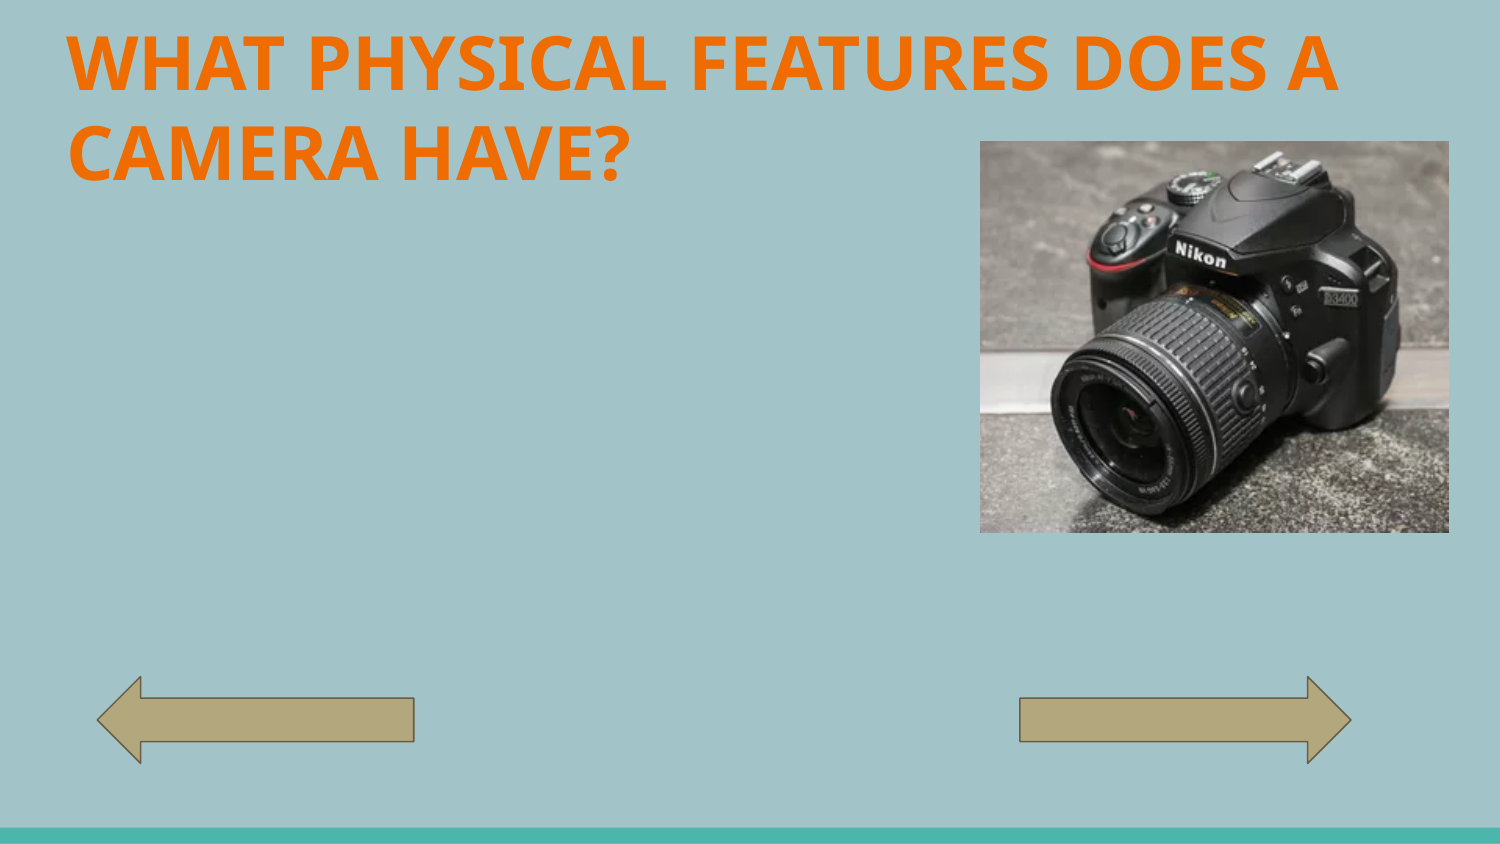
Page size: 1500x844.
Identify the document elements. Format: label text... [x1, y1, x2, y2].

picture [979, 141, 1450, 533]
title WHAT PHYSICAL FEATURES DOES A CAMERA HAVE? [51, 0, 1449, 190]
text_box [97, 676, 414, 764]
text_box [1019, 676, 1352, 764]
